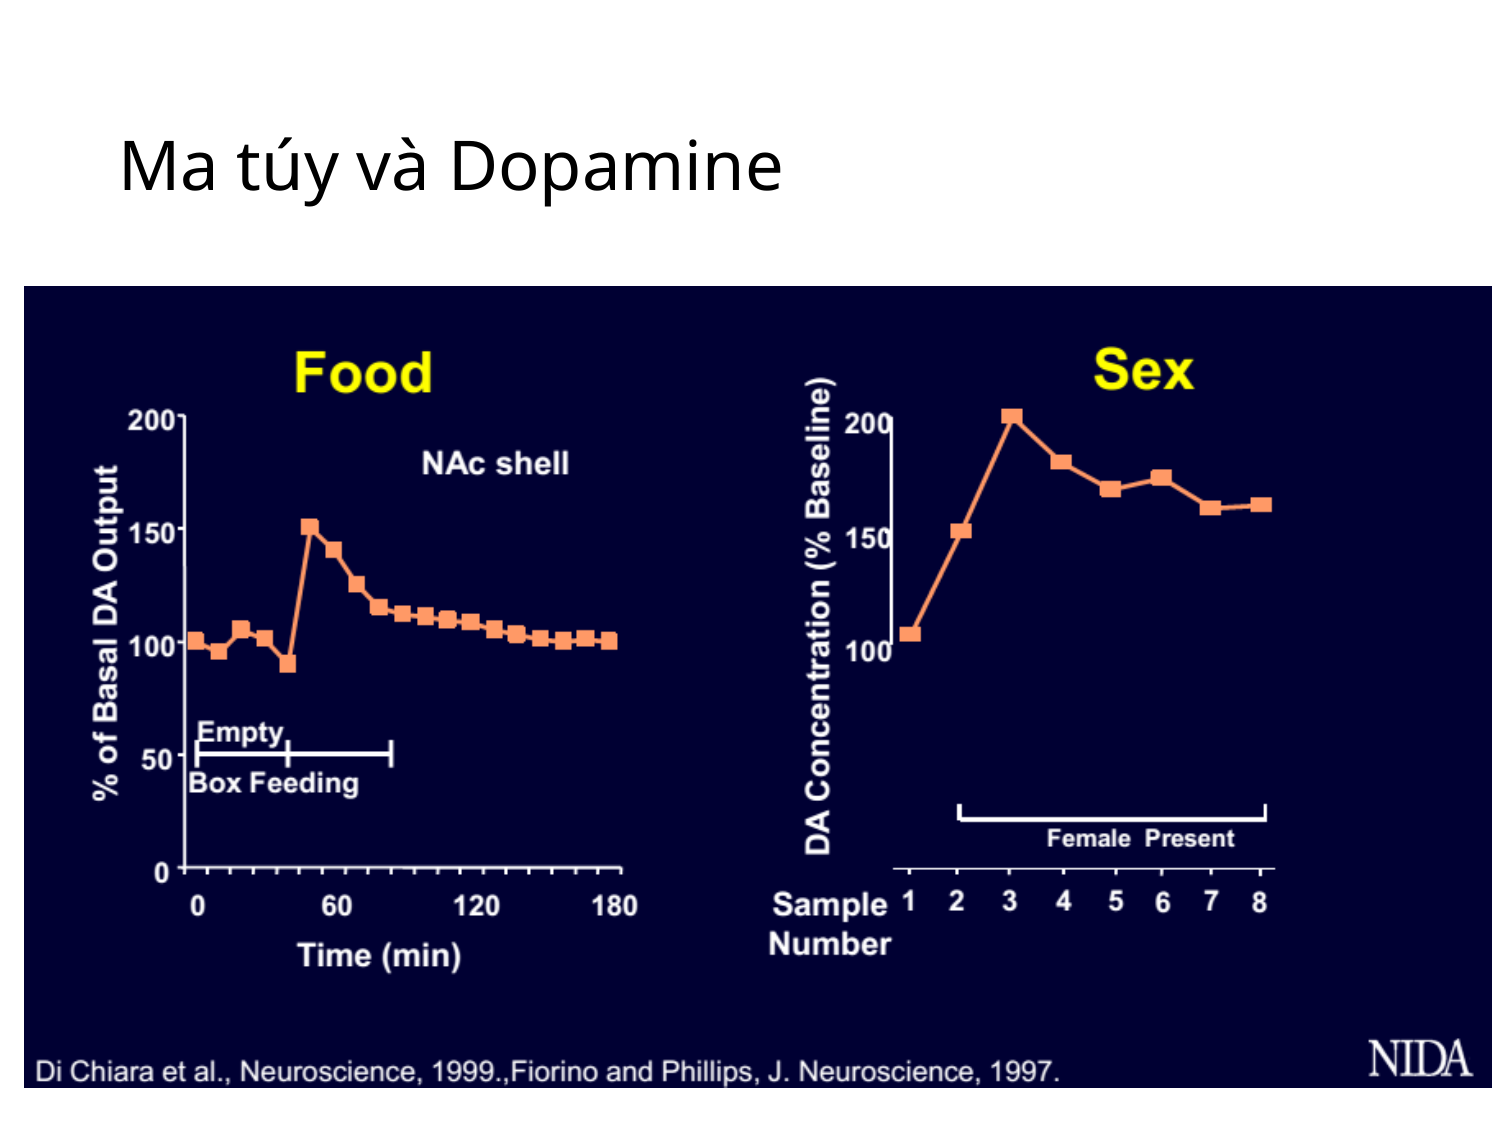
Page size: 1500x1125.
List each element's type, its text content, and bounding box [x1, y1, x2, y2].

picture [24, 286, 1492, 1088]
title Ma túy và Dopamine [103, 59, 1397, 278]
